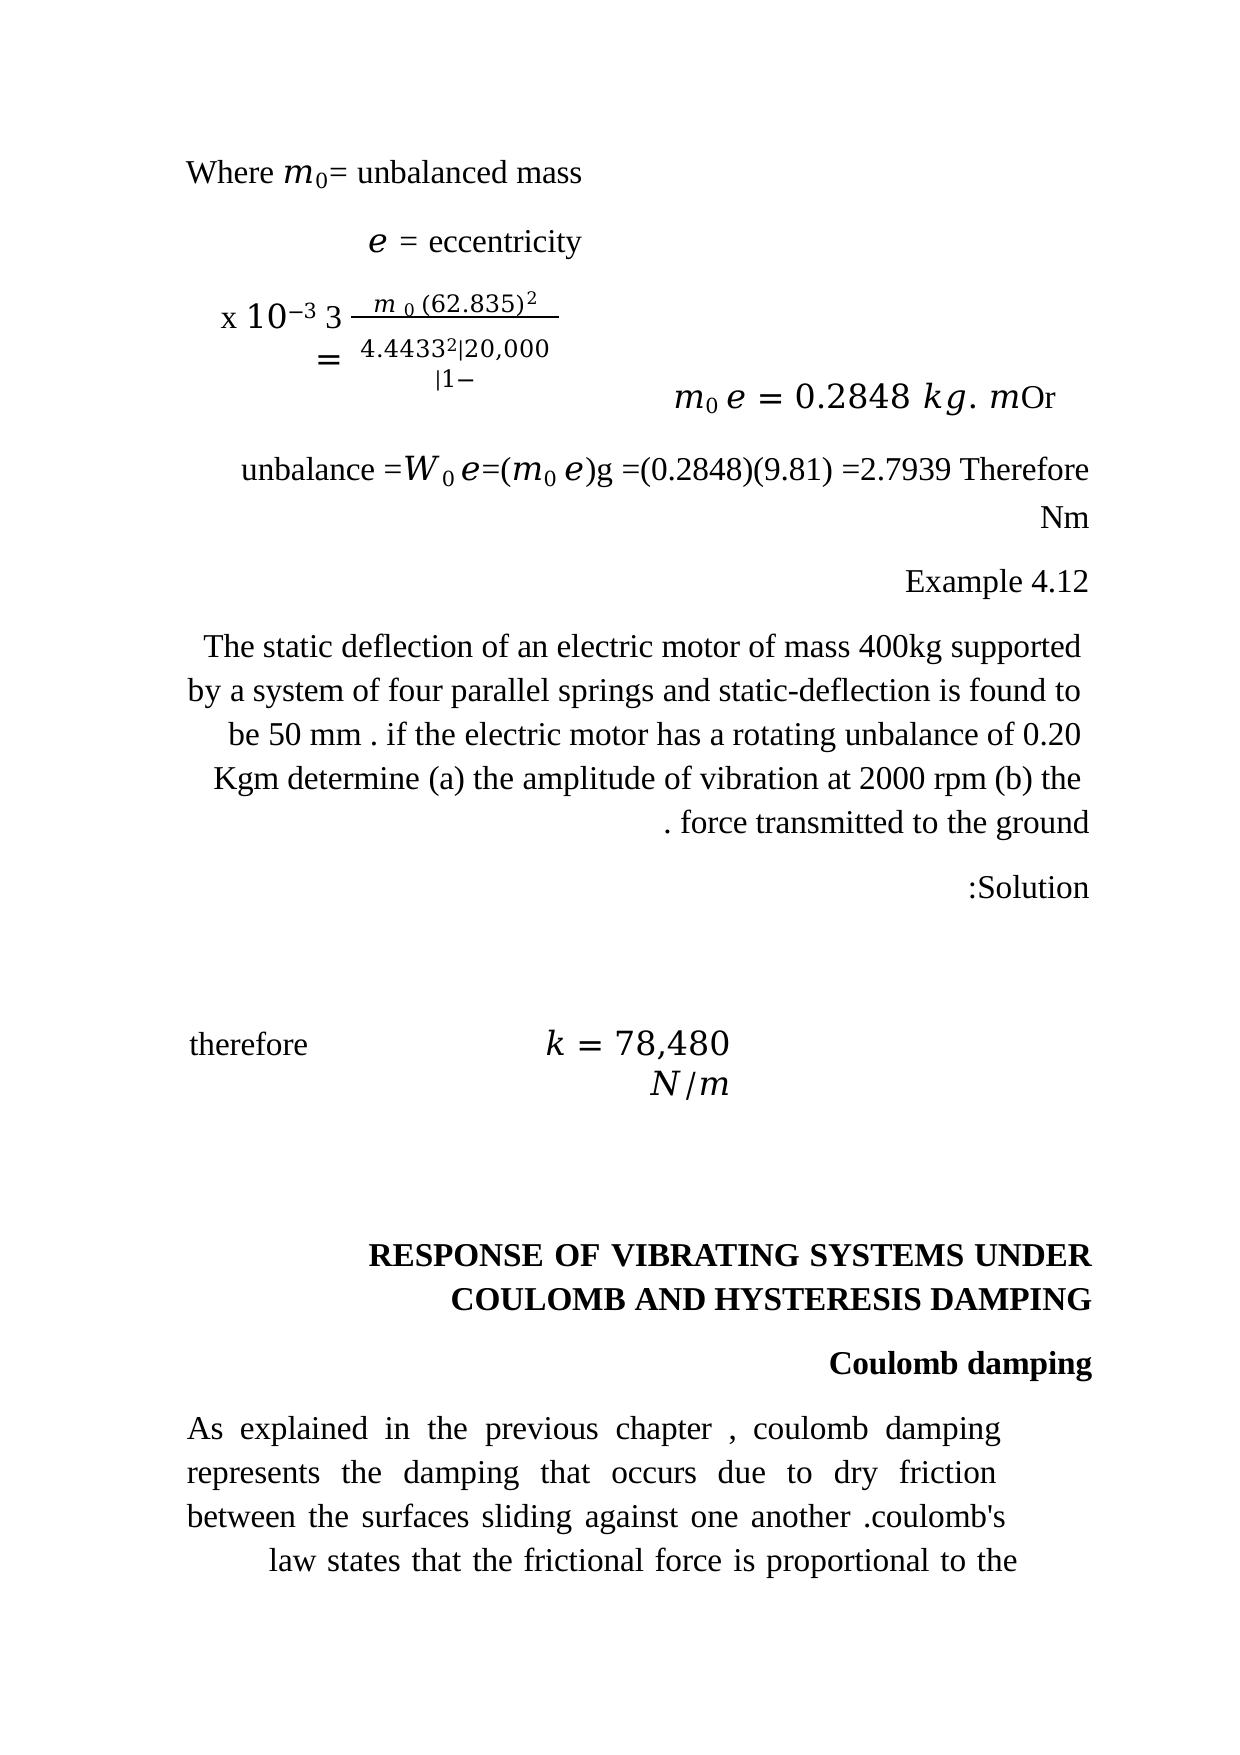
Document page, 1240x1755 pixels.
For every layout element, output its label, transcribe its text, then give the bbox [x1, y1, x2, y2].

text_box 𝑚 0 (62.835)2 20,000|4.44332 −1| [344, 272, 566, 369]
text_box therefore [185, 1020, 311, 1063]
text_box RESPONSE OF VIBRATING SYSTEMS UNDER COULOMB AND HYSTERESIS DAMPING Coulomb damping As explained in the previous chapter , coulomb damping represents the damping that occurs due to dry friction between the surfaces sliding against one another .coulomb's law states that the frictional force is proportional to the [185, 1228, 1095, 1579]
text_box 𝑘 = 78,480 𝑁/𝑚 [489, 1020, 733, 1103]
text_box Or 𝑚0 𝑒 = 0.2848 𝑘𝑔. 𝑚 Therefore unbalance =𝑊0 𝑒=(𝑚0 𝑒)g =(0.2848)(9.81) =2.7939 Nm Example 4.12 The static deflection of an electric motor of mass 400kg supported by a system of four parallel springs and static-deflection is found to be 50 mm . if the electric motor has a rotating unbalance of 0.20 Kgm determine (a) the amplitude of vibration at 2000 rpm (b) the force transmitted to the ground . Solution: [179, 369, 1098, 905]
text_box Where 𝑚0= unbalanced mass 𝑒 = eccentricity [181, 144, 589, 259]
text_box 3 x 10−3 = [181, 290, 344, 369]
